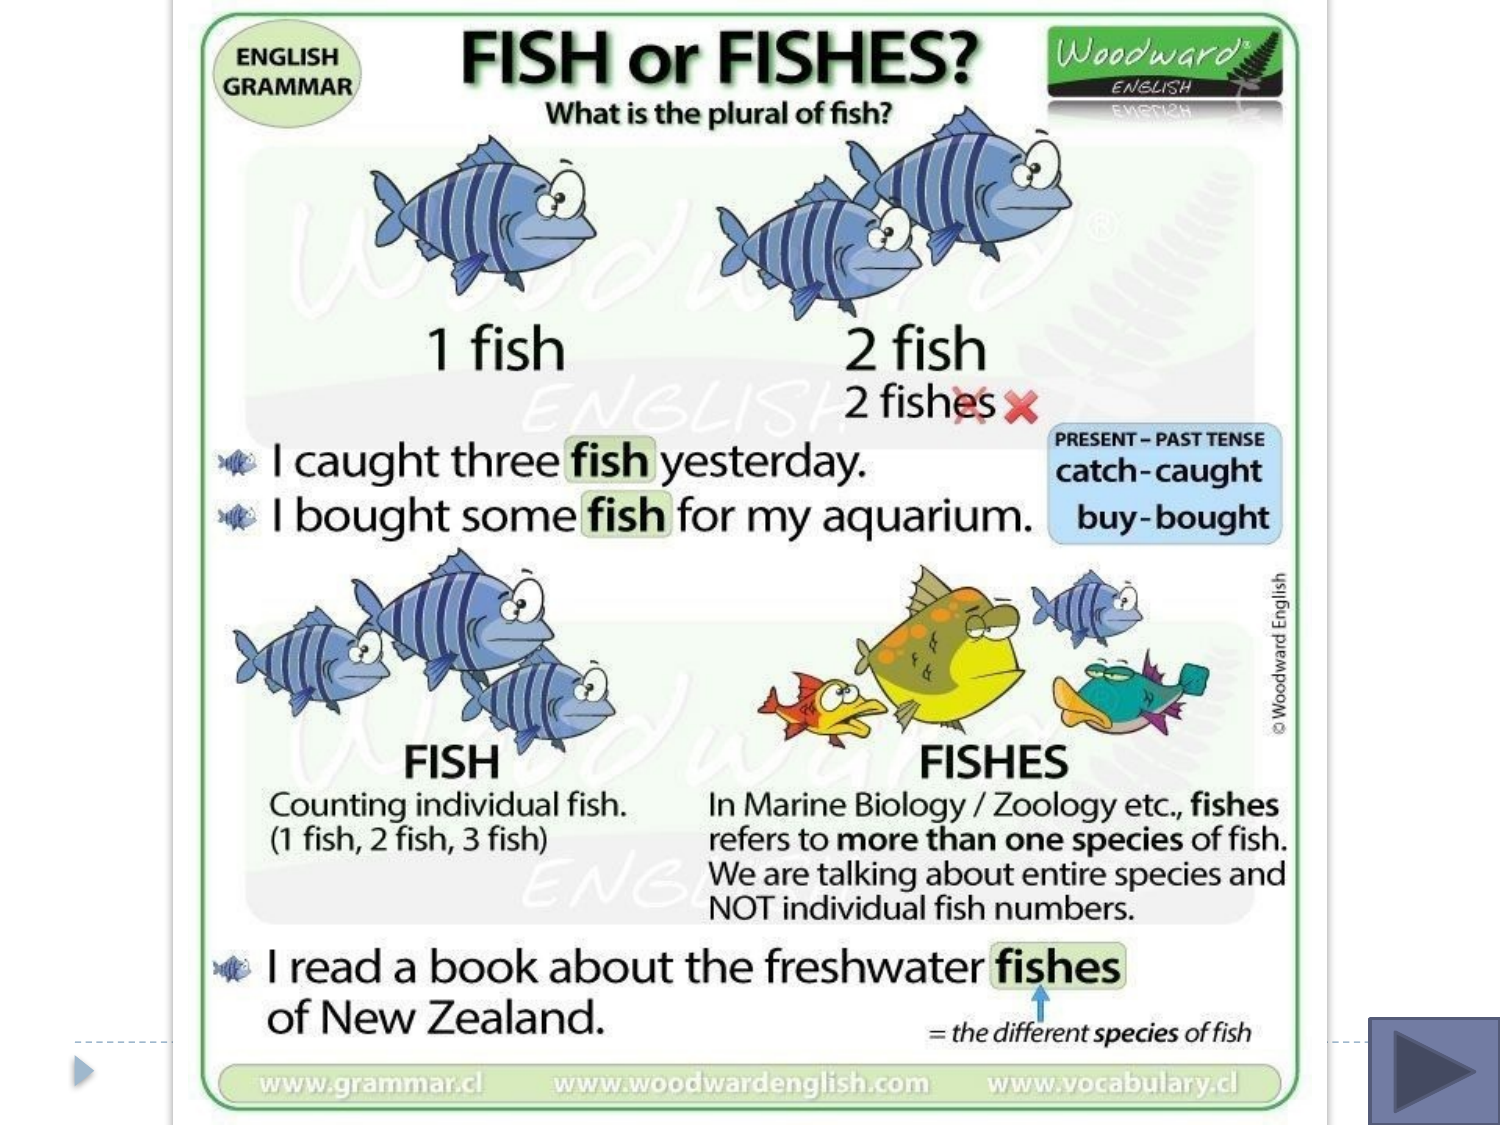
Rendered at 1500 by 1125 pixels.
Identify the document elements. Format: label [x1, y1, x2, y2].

picture [187, 0, 1313, 1125]
text_box [1368, 1017, 1500, 1125]
